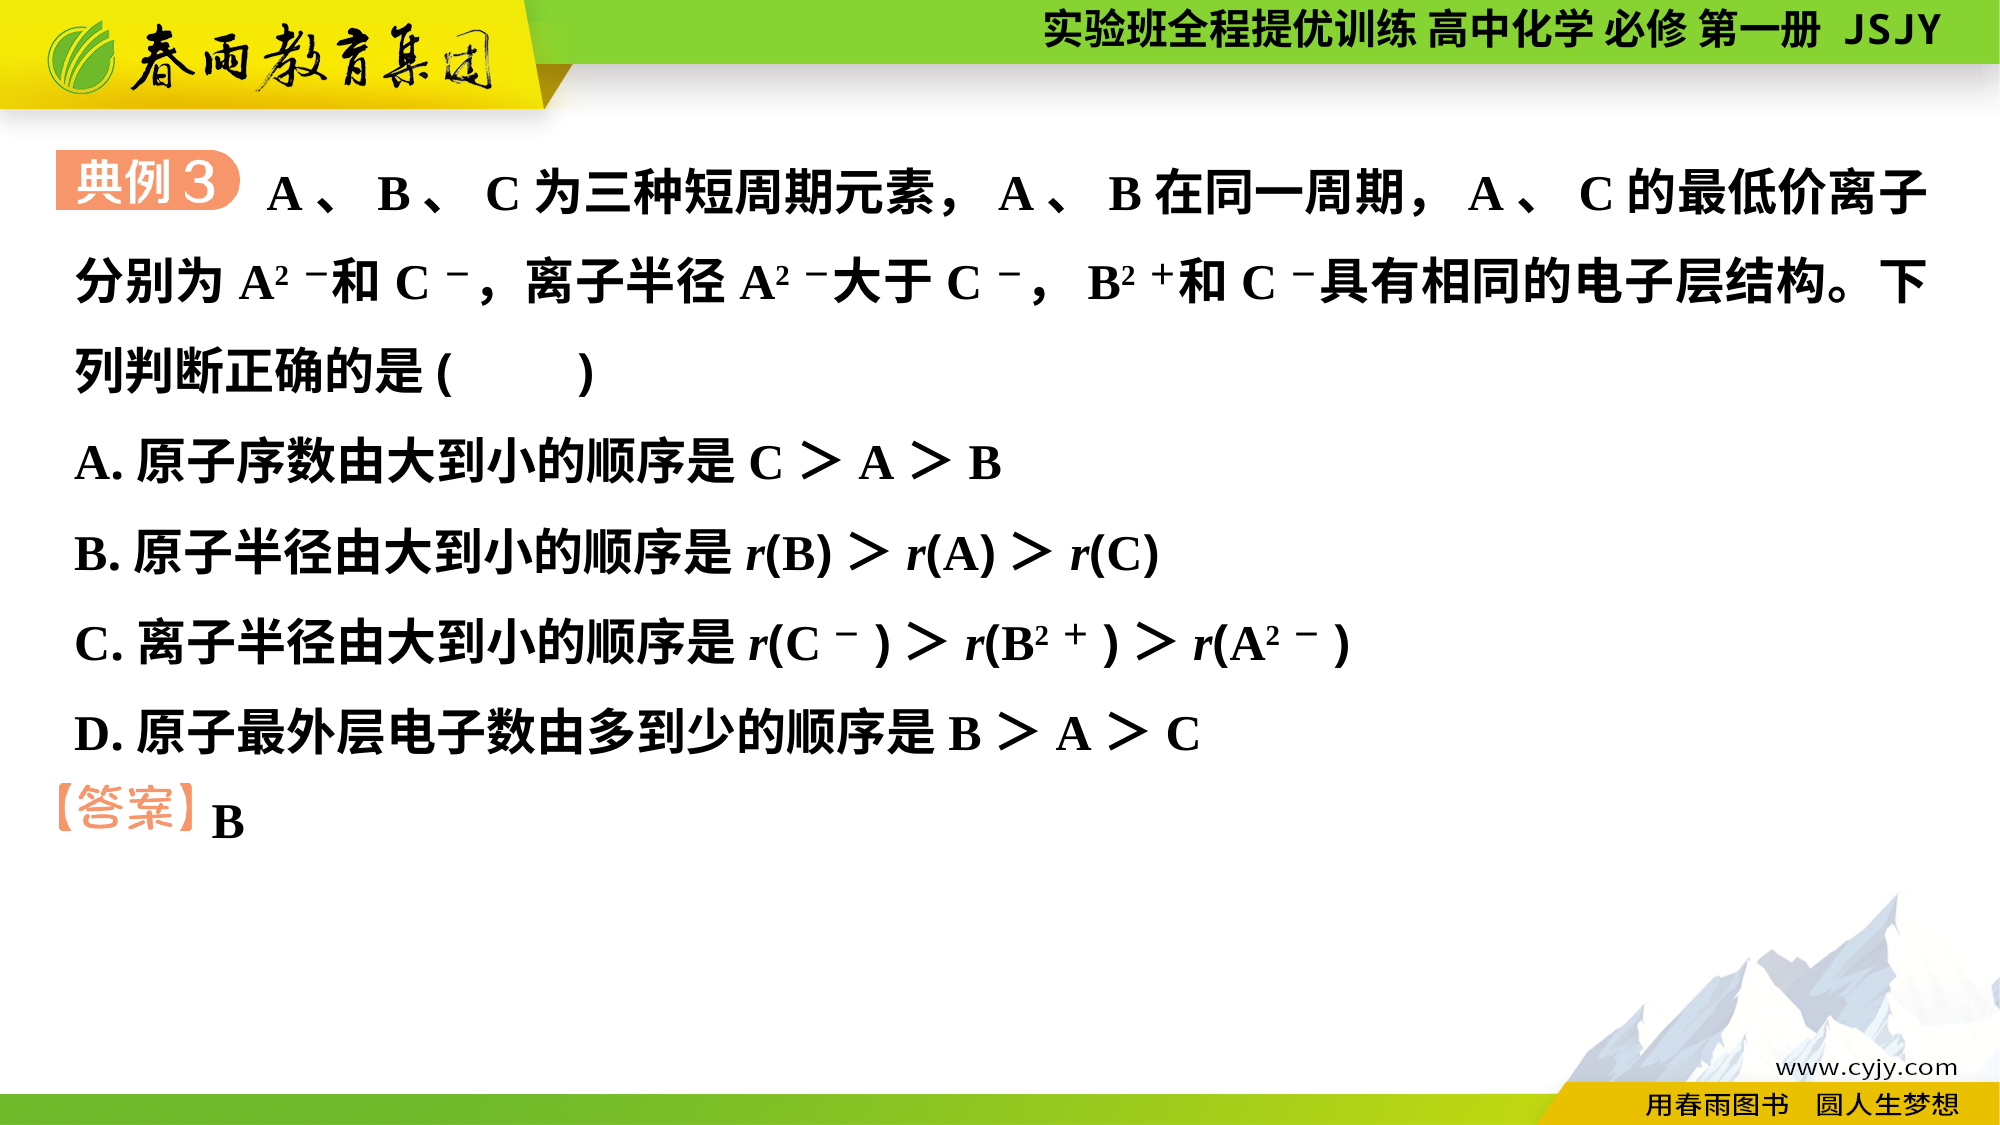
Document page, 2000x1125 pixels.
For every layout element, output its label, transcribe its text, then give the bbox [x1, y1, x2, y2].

picture [0, 0, 2000, 1125]
text_box B [59, 751, 1944, 857]
list A、B、C为三种短周期元素，A、B在同一周期，A、C的最低价离子分别为A2－和C－，离子半径A2－大于C－，B2＋和C－具有相同的电子层结构。下列判断正确的是( ) A.原子序数由大到小的顺序是C＞A＞B B.原子半径由大到小的顺序是r(B)＞r(A)＞r(C) C.离子半径由大到小的顺序是r(C－)＞r(B2＋)＞r(A2－) D.原子最外层电子数由多到少的顺序是B＞A＞C [59, 122, 1944, 751]
